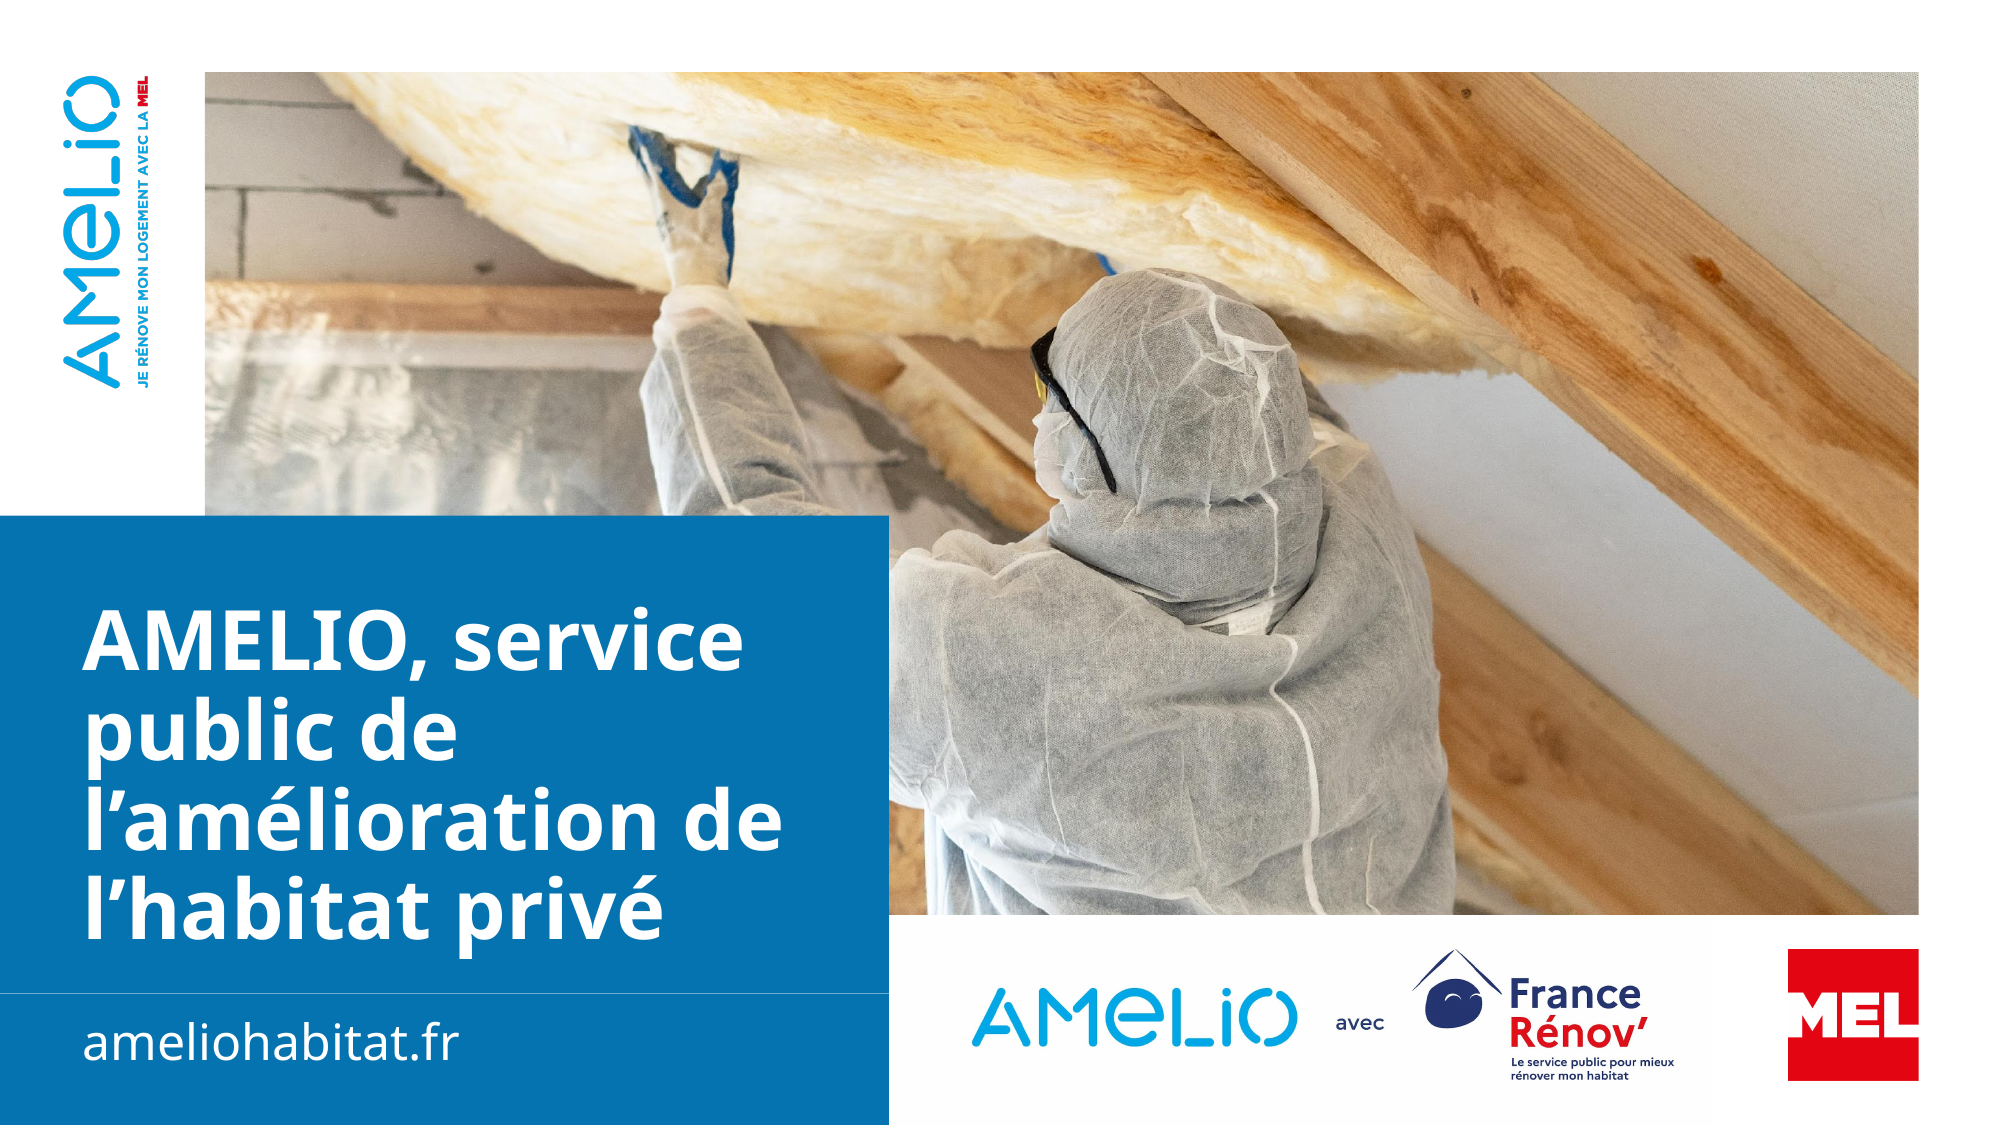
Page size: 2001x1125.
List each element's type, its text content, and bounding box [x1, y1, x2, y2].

picture [890, 919, 1713, 1125]
text_box ameliohabitat.fr [0, 993, 889, 1125]
text_box AMELIO, service public de l’amélioration de l’habitat privé [0, 515, 889, 993]
picture [8, 21, 1919, 915]
picture [1788, 949, 1919, 1082]
